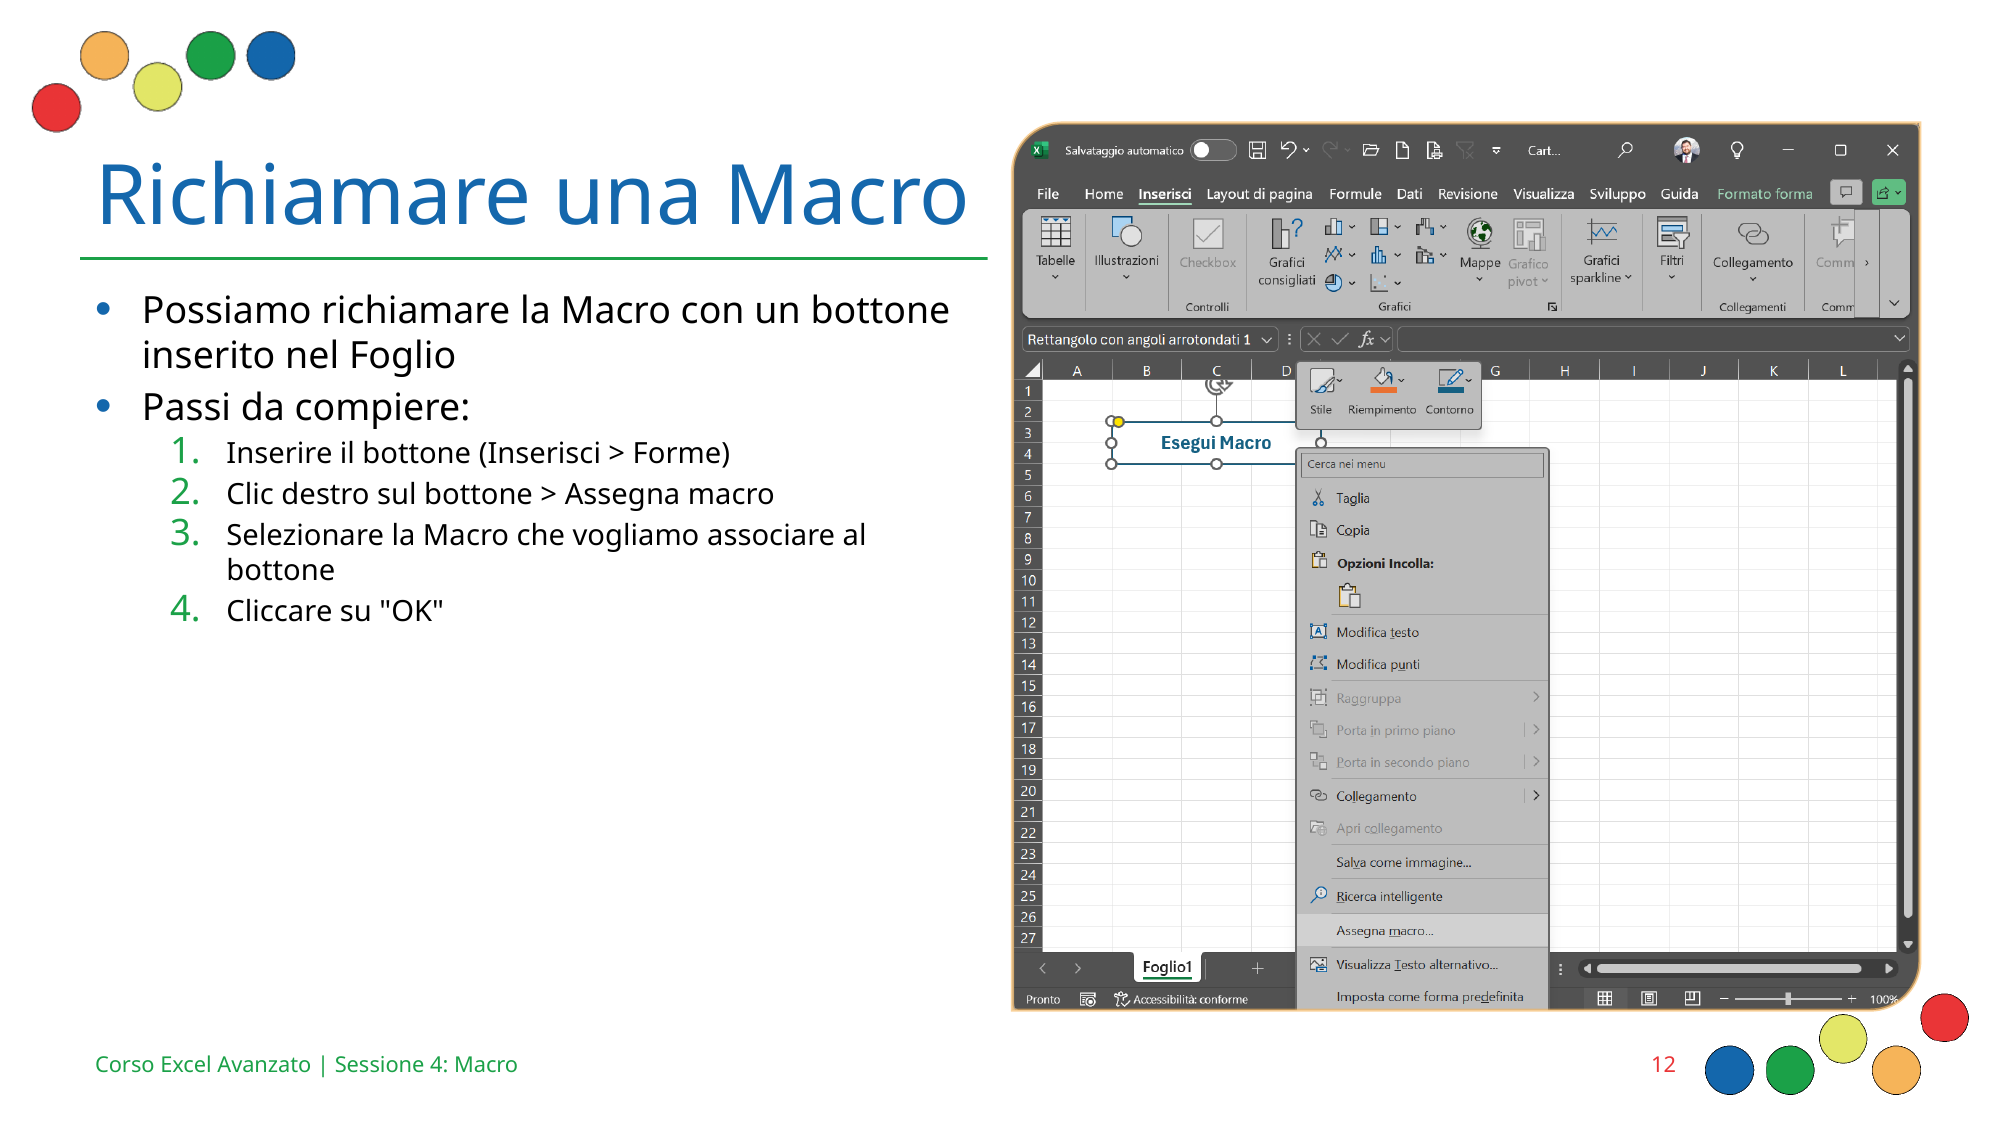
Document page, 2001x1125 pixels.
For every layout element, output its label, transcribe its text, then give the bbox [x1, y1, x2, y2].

slide_number 12 [1583, 1035, 1692, 1096]
picture [29, 30, 295, 135]
title Richiamare una Macro [80, 123, 988, 259]
list Possiamo richiamare la Macro con un bottone inserito nel Foglio Passi da compiere: Inserire il bottone (Inserisci > Forme) Clic destro sul bottone > Assegna macro Selezionare la Macro che vogliamo associare al bottone Cliccare su "OK" [80, 278, 988, 1011]
footer Corso Excel Avanzato | Sessione 4: Macro [80, 1035, 1571, 1096]
picture [1012, 122, 1971, 1096]
